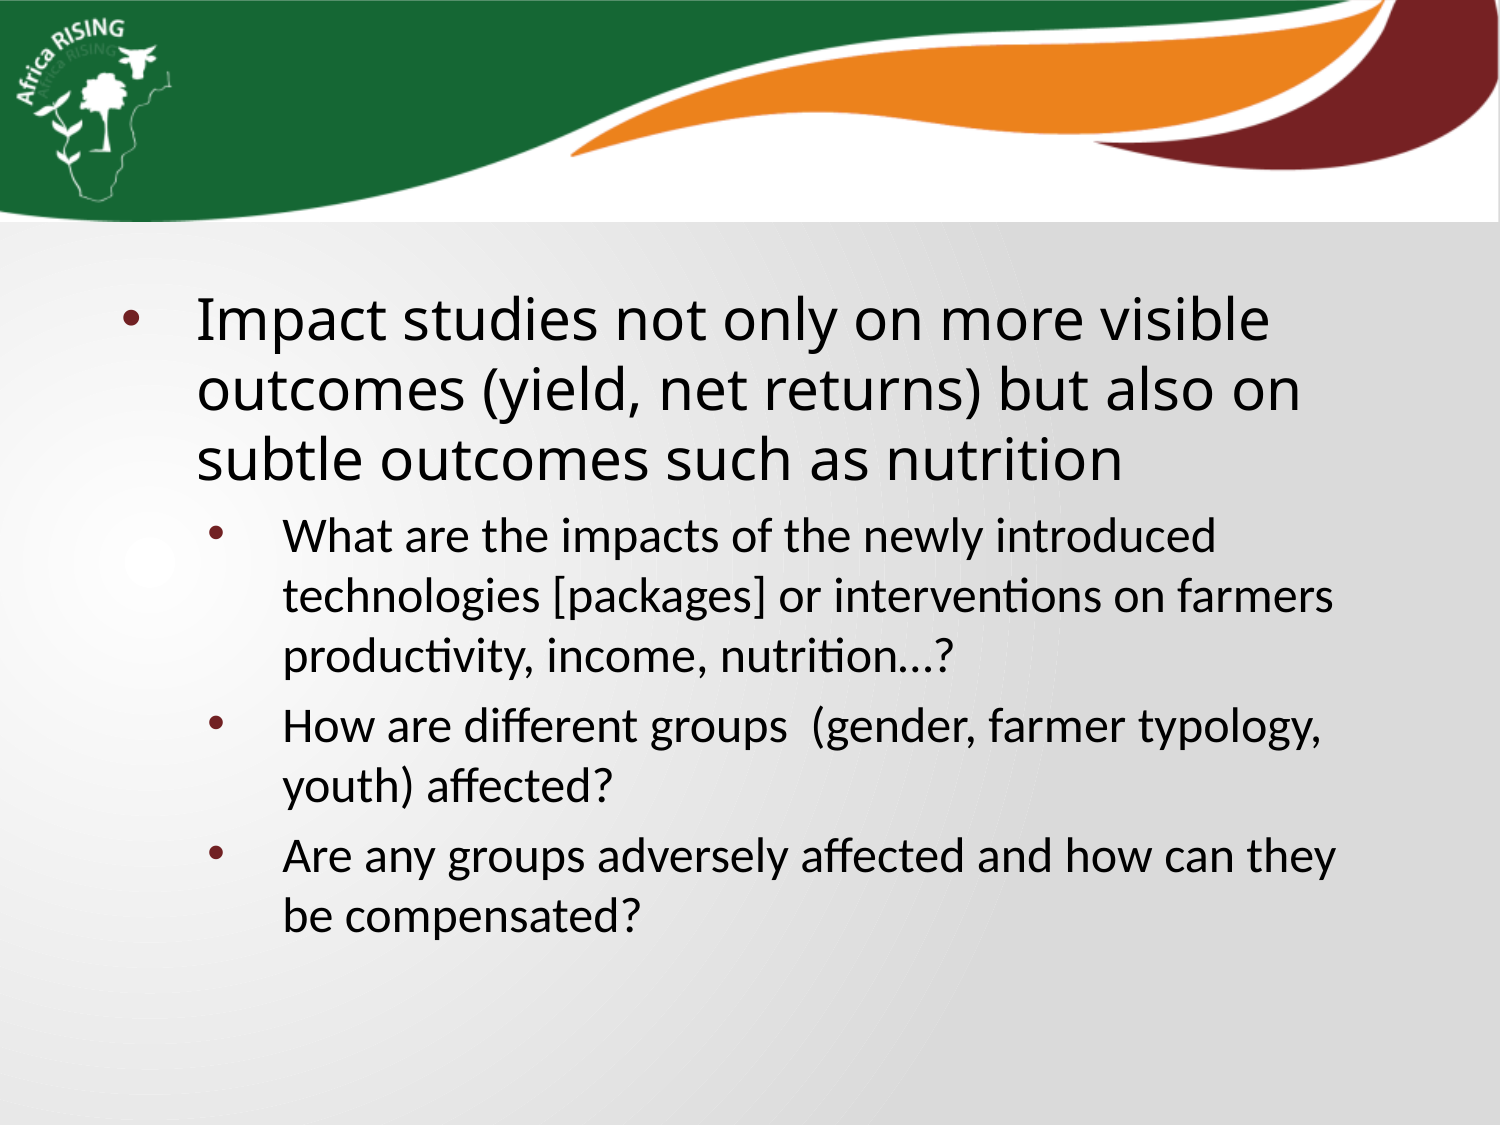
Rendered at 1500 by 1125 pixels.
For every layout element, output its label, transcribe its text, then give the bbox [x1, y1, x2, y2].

list Impact studies not only on more visible outcomes (yield, net returns) but also on subtle outcomes such as nutrition What are the impacts of the newly introduced technologies [packages] or interventions on farmers productivity, income, nutrition…? How are different groups (gender, farmer typology, youth) affected? Are any groups adversely affected and how can they be compensated? [87, 275, 1363, 1050]
picture [0, 0, 1499, 222]
